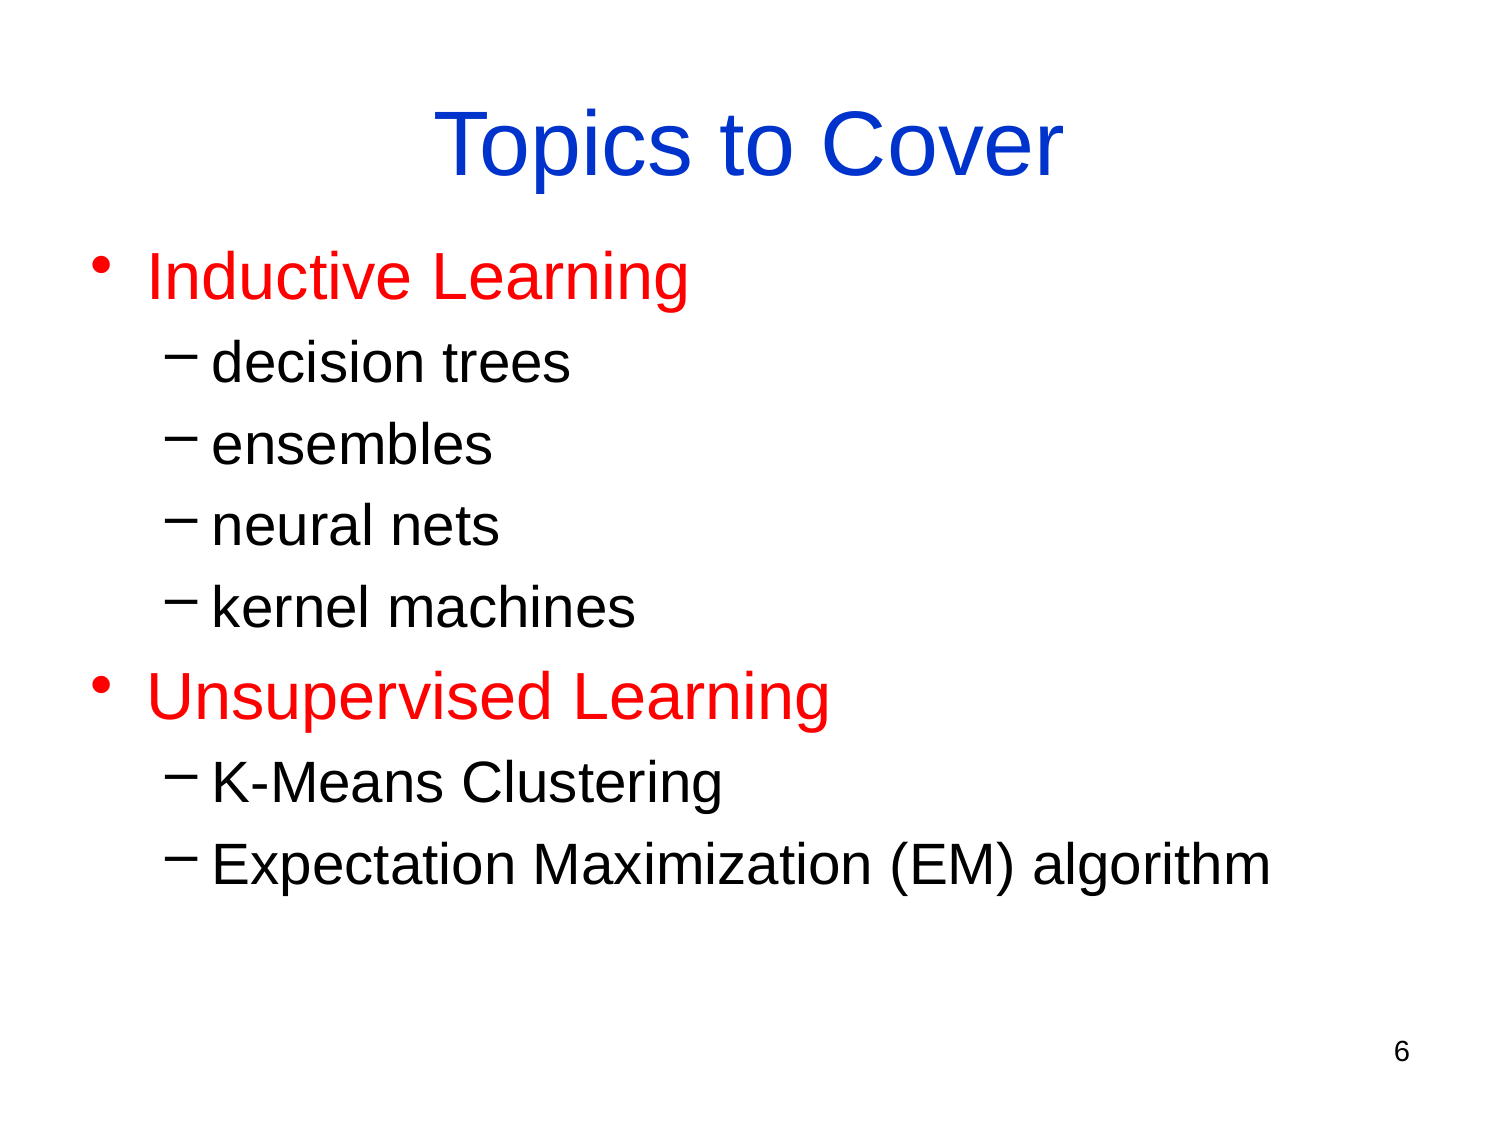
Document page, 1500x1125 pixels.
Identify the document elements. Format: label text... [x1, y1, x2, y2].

slide_number 6 [1074, 1024, 1426, 1103]
list Inductive Learning decision trees ensembles neural nets kernel machines Unsupervised Learning K-Means Clustering Expectation Maximization (EM) algorithm [75, 224, 1425, 1005]
title Topics to Cover [75, 45, 1425, 224]
